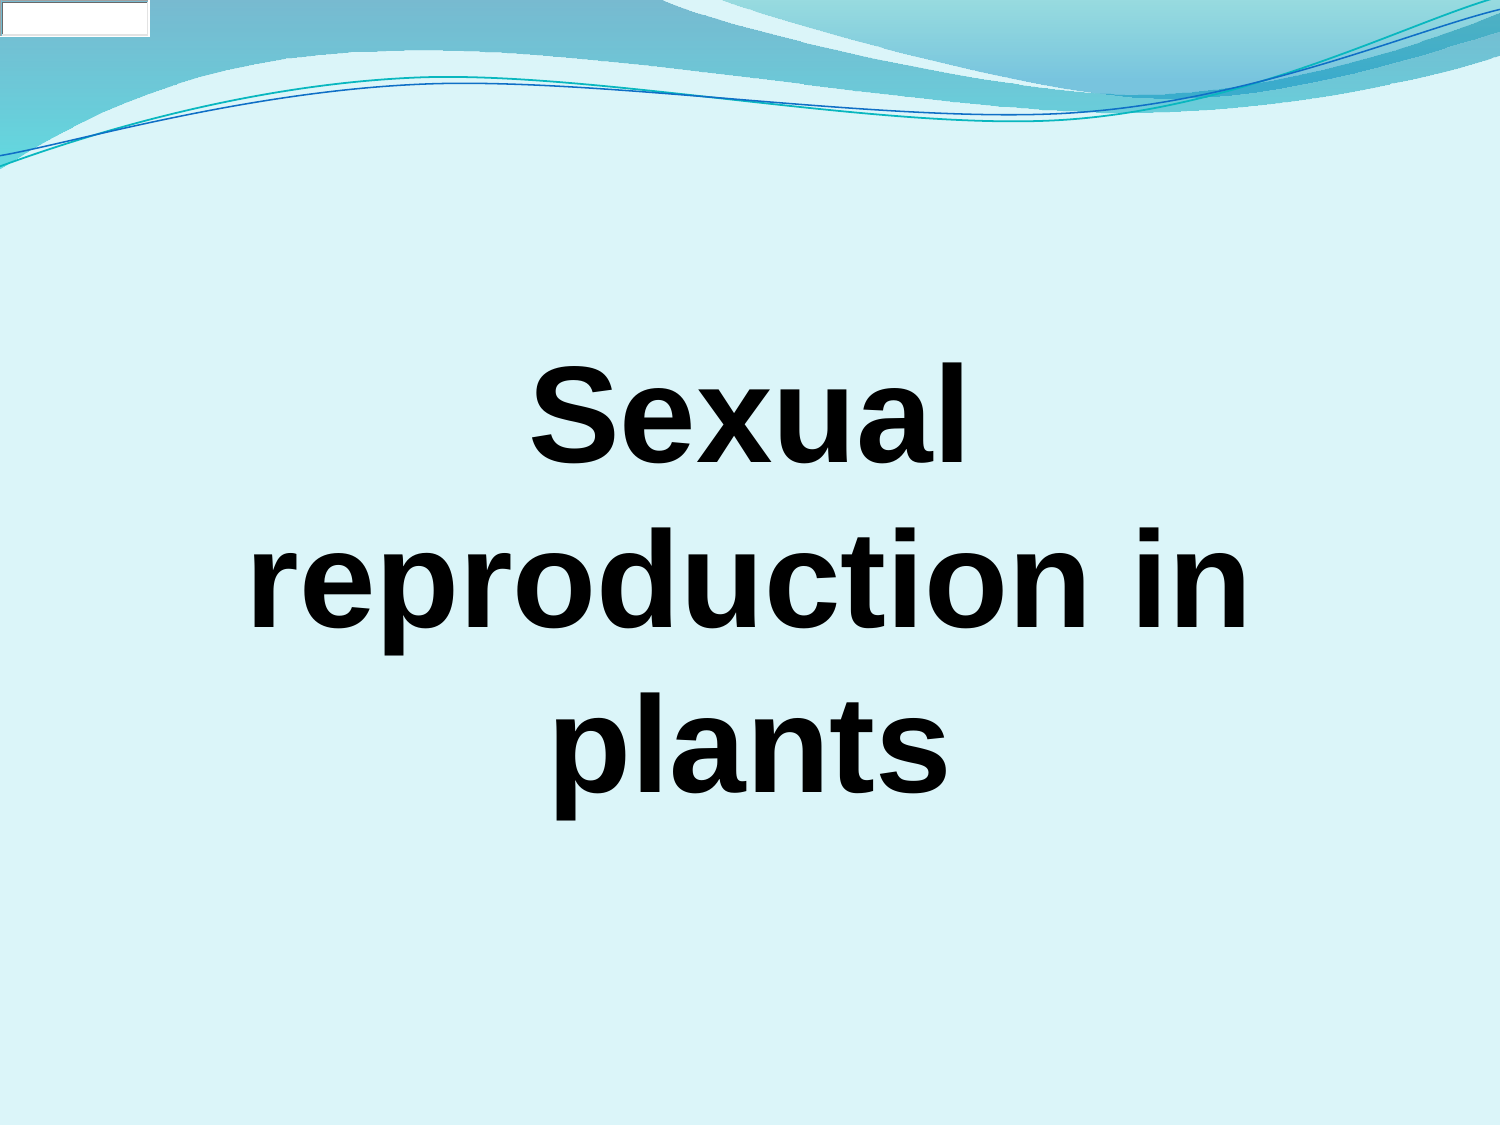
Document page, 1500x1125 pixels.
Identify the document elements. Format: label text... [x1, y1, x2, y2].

list Sexual reproduction in plants [74, 317, 1426, 1038]
picture [0, 0, 151, 38]
